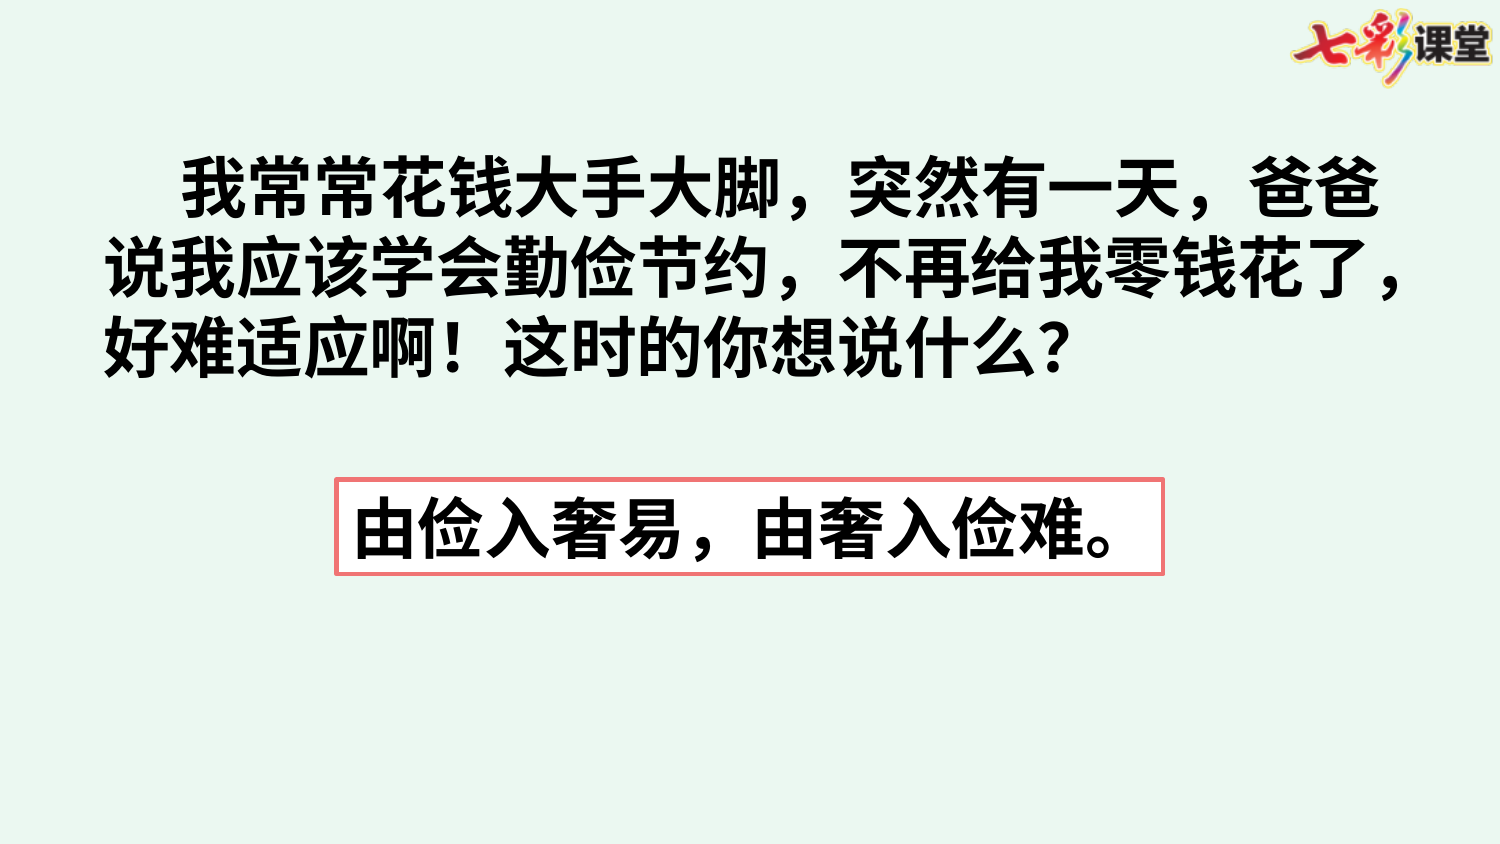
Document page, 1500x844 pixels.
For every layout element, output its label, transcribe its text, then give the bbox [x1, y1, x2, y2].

text_box 由俭入奢易，由奢入俭难。 [334, 477, 1165, 576]
picture [1289, 8, 1495, 89]
text_box 我常常花钱大手大脚，突然有一天，爸爸说我应该学会勤俭节约，不再给我零钱花了，好难适应啊！这时的你想说什么？ [88, 138, 1400, 393]
